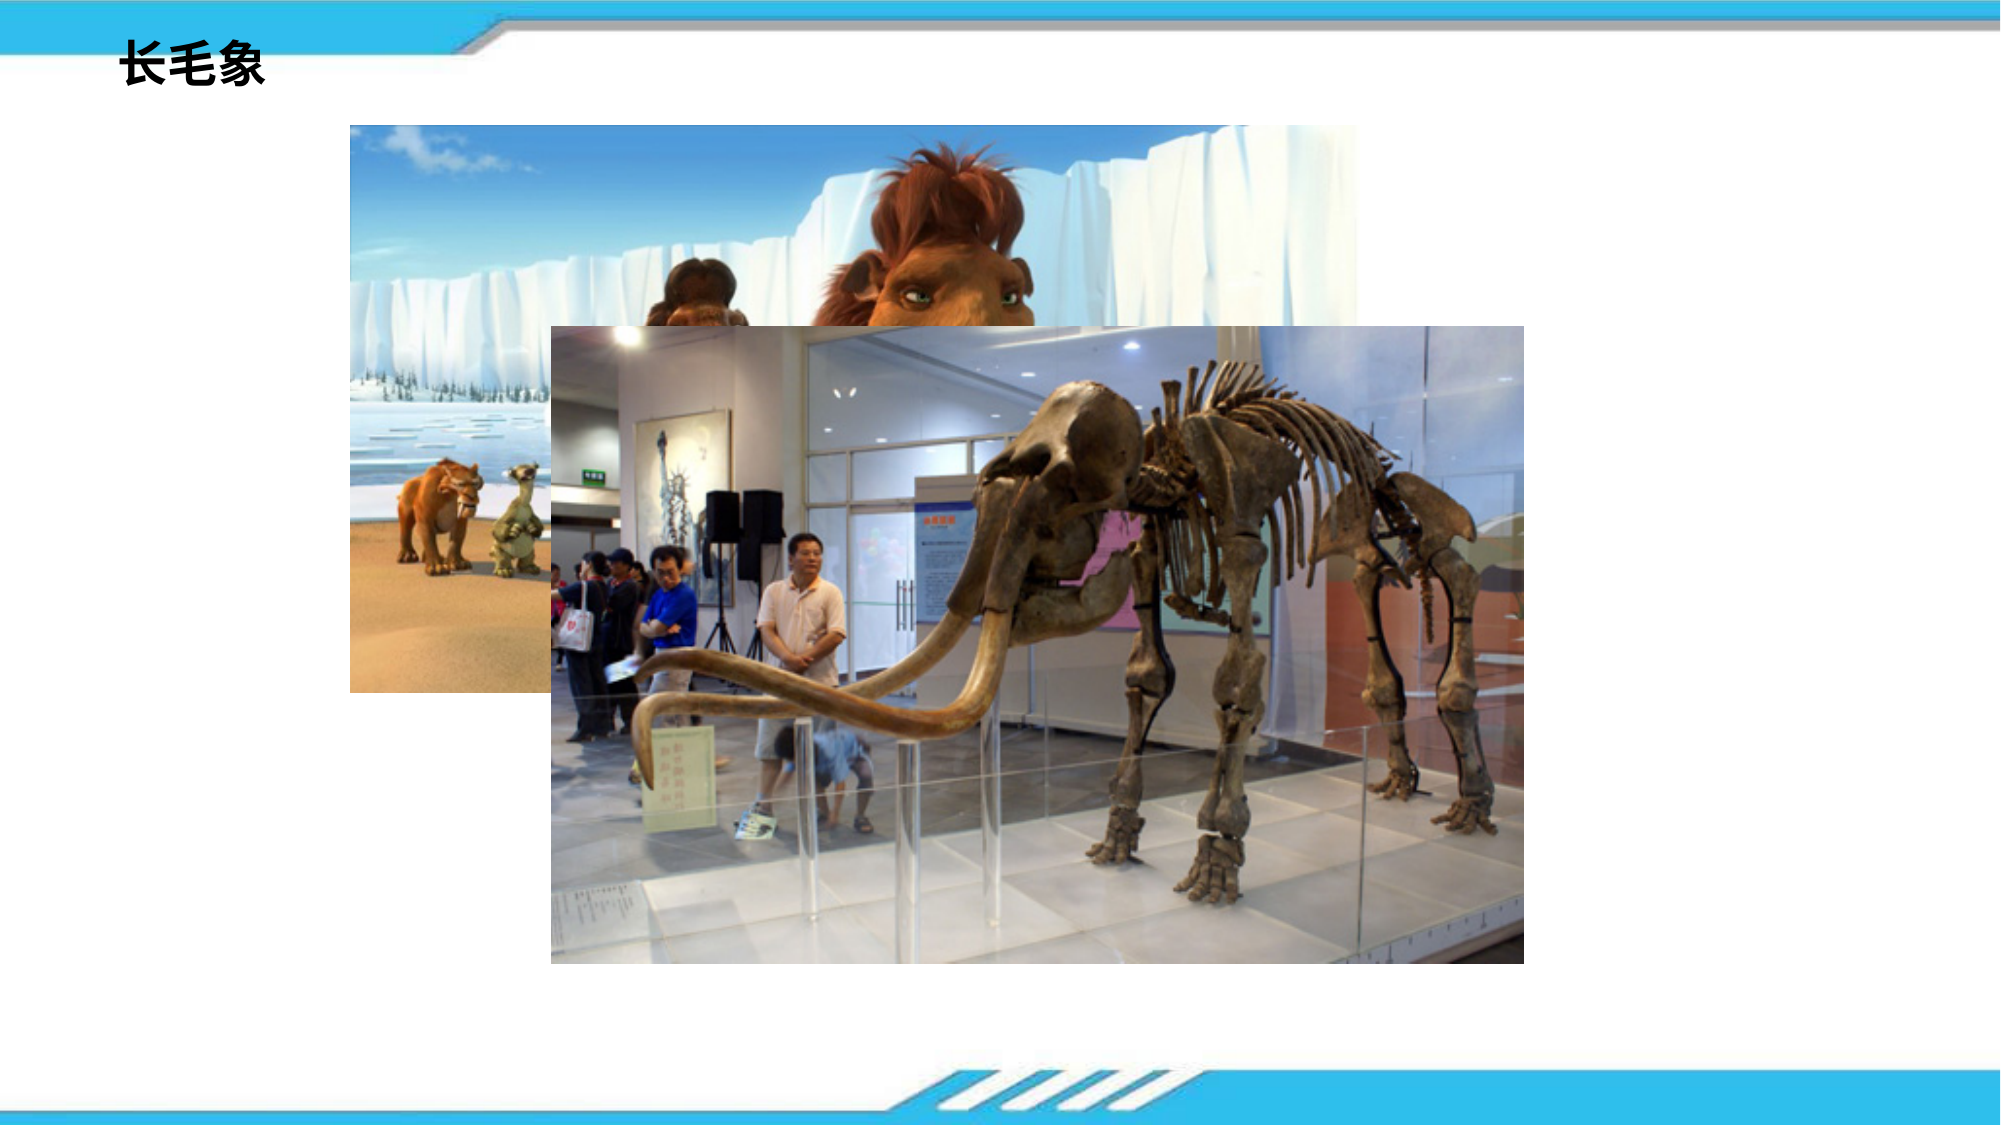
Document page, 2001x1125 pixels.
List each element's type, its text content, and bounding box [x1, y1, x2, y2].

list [349, 125, 1361, 693]
title 长毛象 [102, 11, 1583, 114]
picture [0, 0, 2001, 1125]
